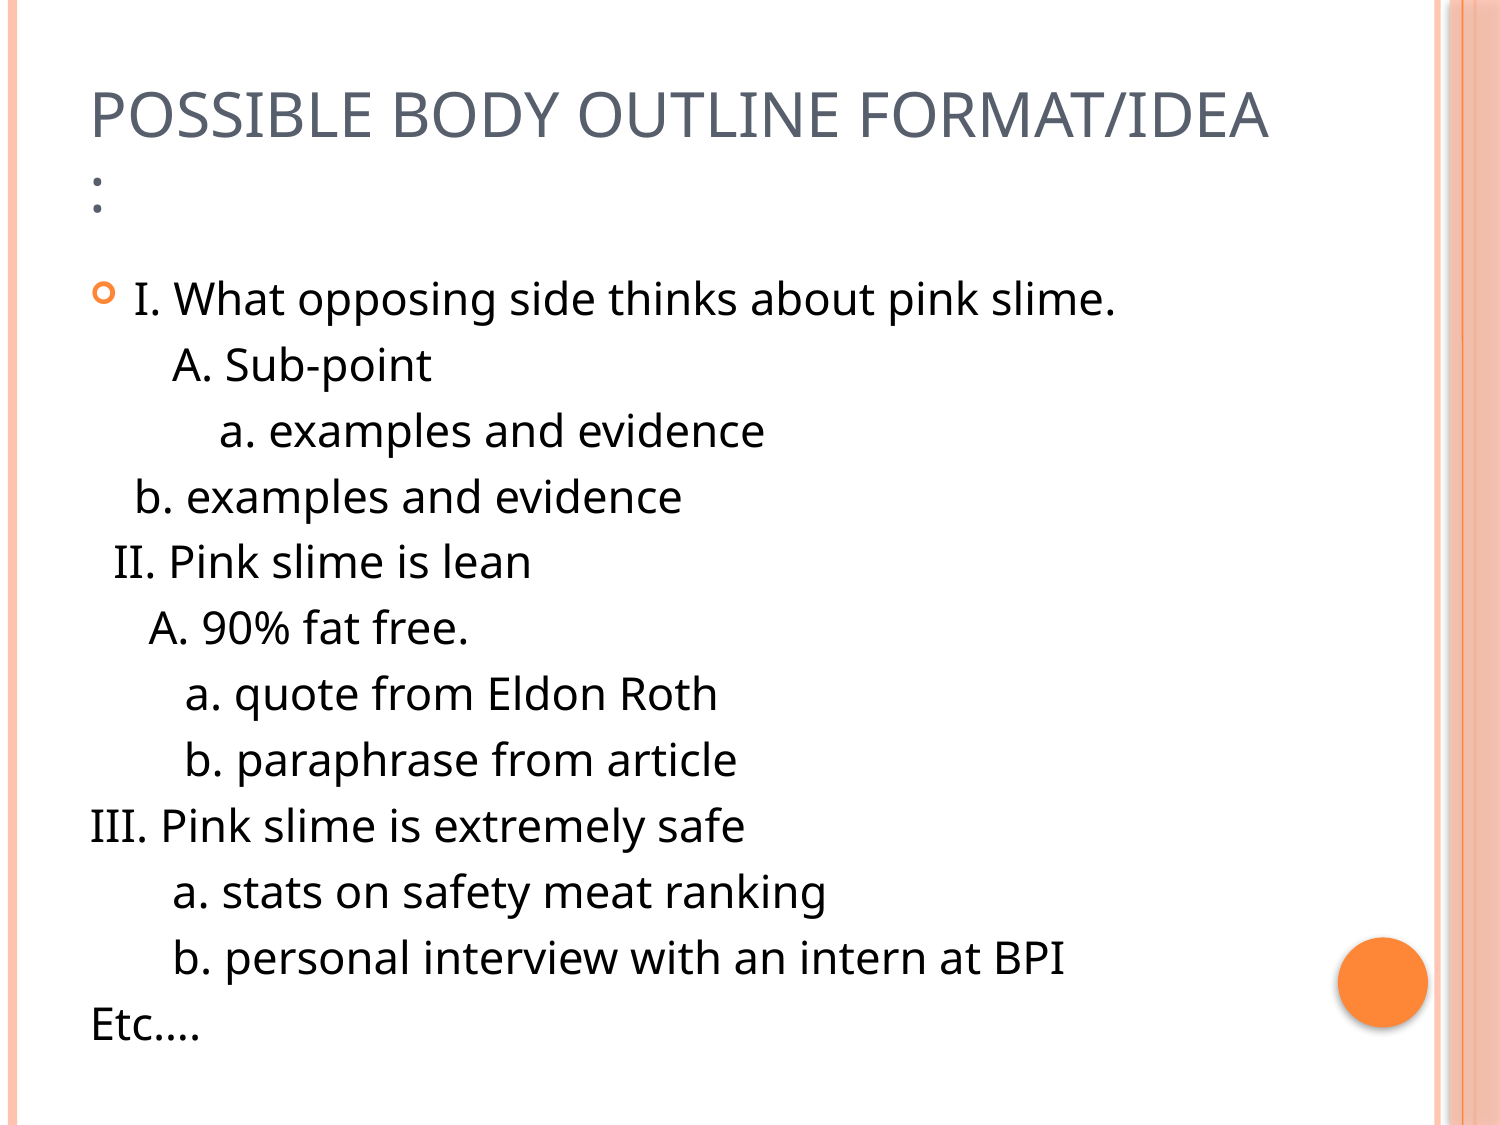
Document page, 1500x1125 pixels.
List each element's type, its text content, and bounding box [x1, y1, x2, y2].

title Possible body outline format/idea : [75, 45, 1300, 233]
list I. What opposing side thinks about pink slime. A. Sub-point a. examples and evidence b. examples and evidence II. Pink slime is lean A. 90% fat free. a. quote from Eldon Roth b. paraphrase from article III. Pink slime is extremely safe a. stats on safety meat ranking b. personal interview with an intern at BPI Etc…. [75, 262, 1300, 1062]
